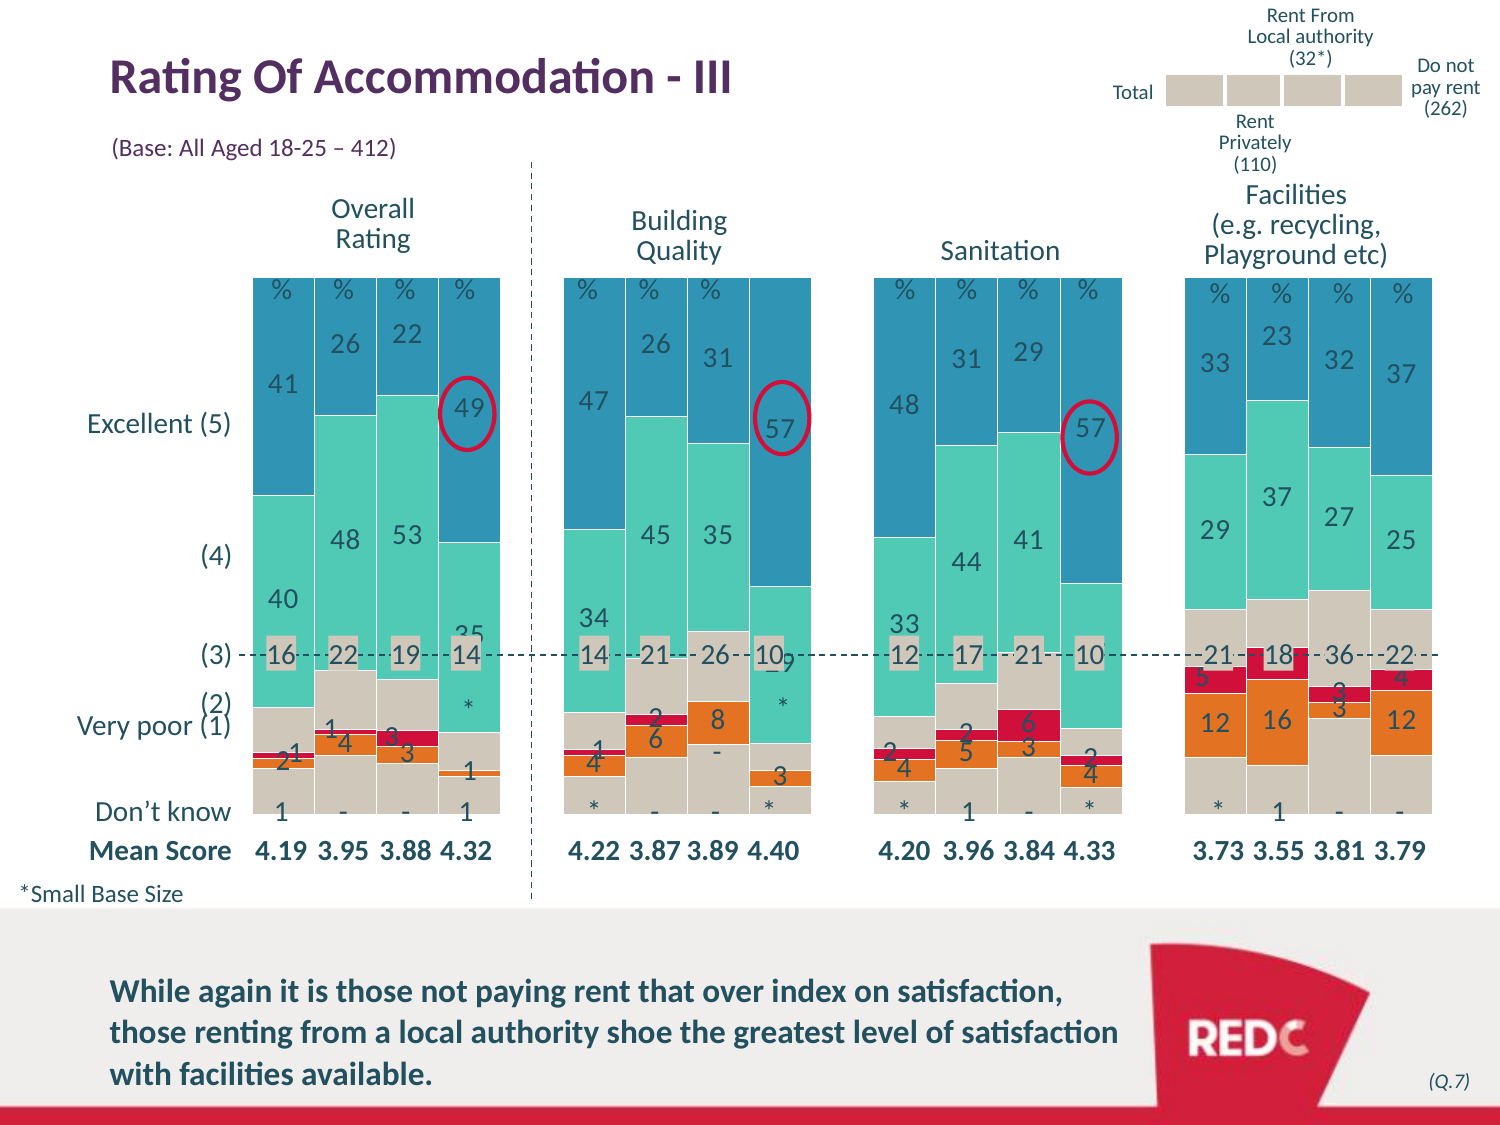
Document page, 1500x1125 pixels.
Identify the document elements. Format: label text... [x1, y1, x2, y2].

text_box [1163, 72, 1405, 109]
text_box Facilities (e.g. recycling, Playground etc) [1204, 181, 1389, 264]
chart [532, 265, 1458, 826]
text_box 3.84 [1003, 835, 1056, 866]
text_box 4.22 [568, 835, 621, 866]
text_box Rent Privately (110) [1218, 116, 1292, 176]
text_box Building Quality [631, 206, 728, 264]
chart [227, 265, 531, 826]
text_box 4.19 [255, 835, 308, 866]
text_box 3.95 [317, 835, 370, 866]
text_box 3.81 [1313, 835, 1366, 866]
text_box (4) [199, 536, 222, 572]
text_box 3.55 [1252, 835, 1305, 866]
text_box 3.79 [1373, 835, 1426, 866]
title Rating Of Accommodation - III [94, 52, 1004, 111]
text_box Overall Rating [331, 194, 416, 255]
text_box Total [1112, 82, 1154, 104]
text_box Do not pay rent (262) [1407, 55, 1484, 120]
list While again it is those not paying rent that over index on satisfaction, those renting from a local authority shoe the greatest level of satisfaction with facilities available. [94, 959, 1158, 1093]
text_box *Small Base Size [18, 877, 185, 908]
text_box Don’t know [94, 791, 222, 828]
text_box 3.73 [1192, 835, 1245, 866]
text_box Rent From Local authority (32*) [1244, 5, 1377, 70]
text_box (2) [199, 683, 222, 719]
text_box 4.32 [440, 835, 493, 866]
text_box (Q.7) [1428, 1067, 1471, 1093]
text_box 4.20 [878, 835, 931, 866]
text_box Mean Score [88, 830, 233, 866]
text_box 3.88 [379, 835, 432, 866]
text_box 4.33 [1063, 835, 1116, 866]
text_box Excellent (5) [86, 404, 222, 440]
text_box 3.96 [942, 835, 995, 866]
text_box Very poor (1) [76, 706, 222, 742]
picture [0, 0, 1500, 1125]
text_box 3.87 [628, 835, 682, 866]
list (Base: All Aged 18-25 – 412) [96, 112, 1005, 182]
text_box (3) [199, 635, 222, 671]
text_box 3.89 [686, 835, 739, 866]
text_box Sanitation [940, 236, 1061, 264]
text_box 4.40 [747, 835, 800, 866]
